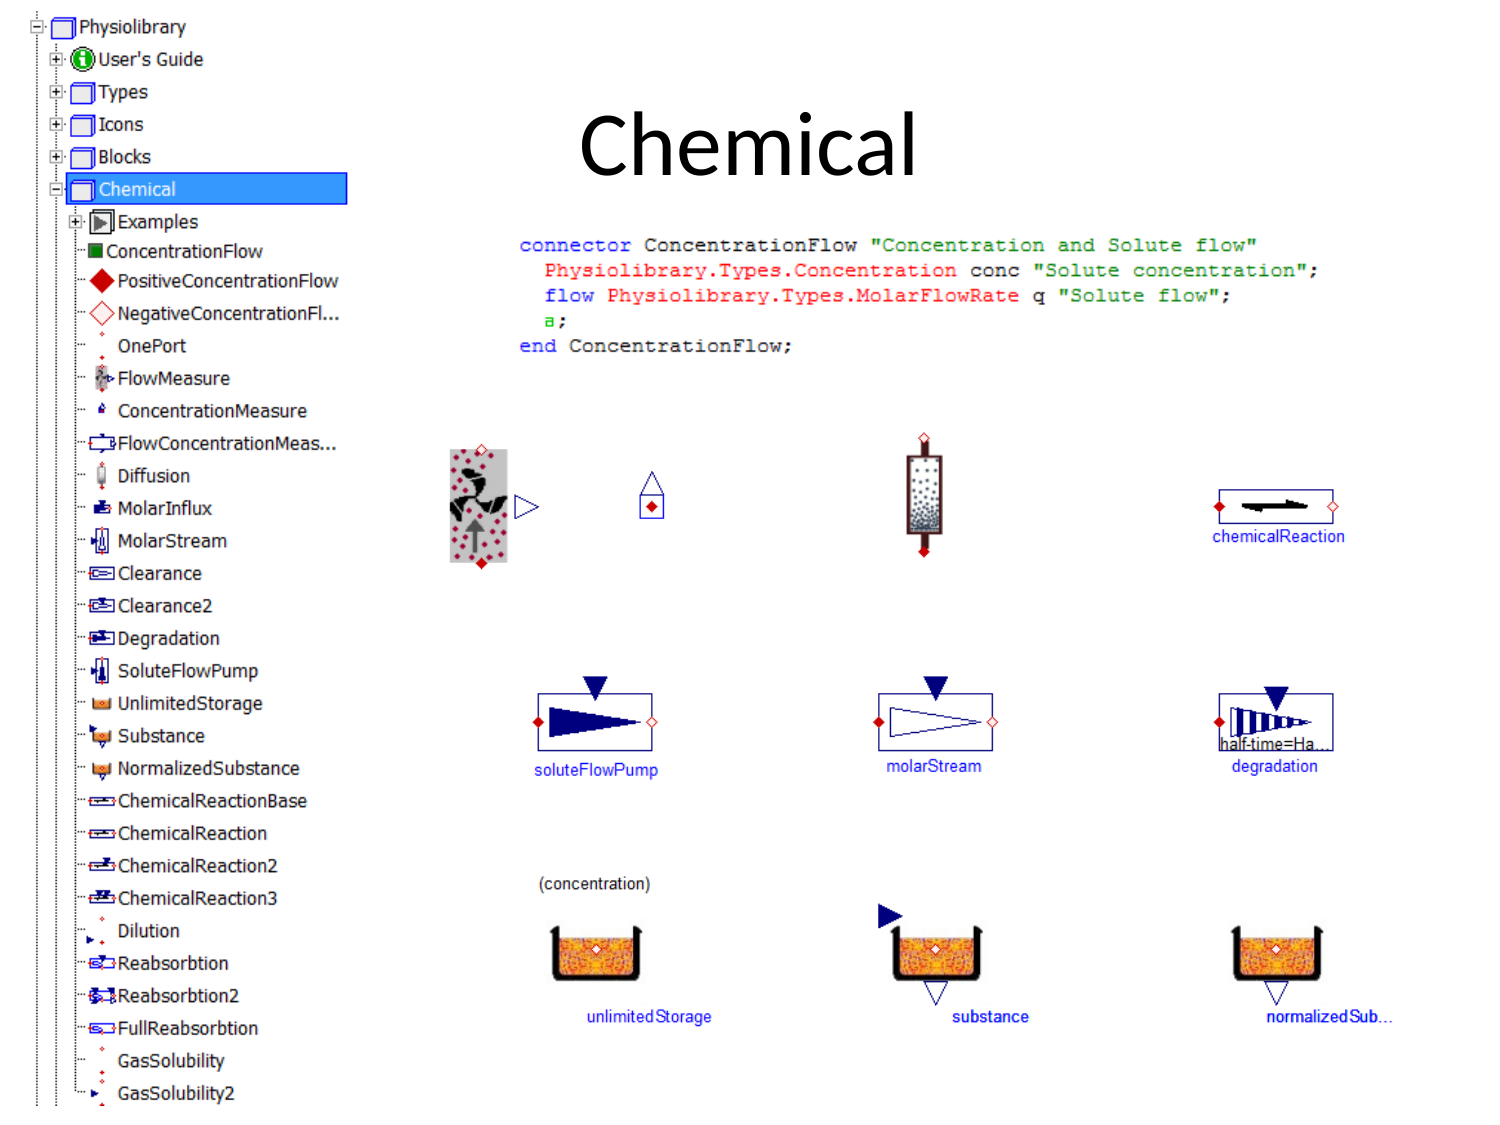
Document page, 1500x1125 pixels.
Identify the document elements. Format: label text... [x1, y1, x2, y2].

picture [383, 408, 1473, 1078]
picture [29, 9, 349, 1107]
picture [513, 231, 1344, 361]
title Chemical [352, 45, 1425, 233]
